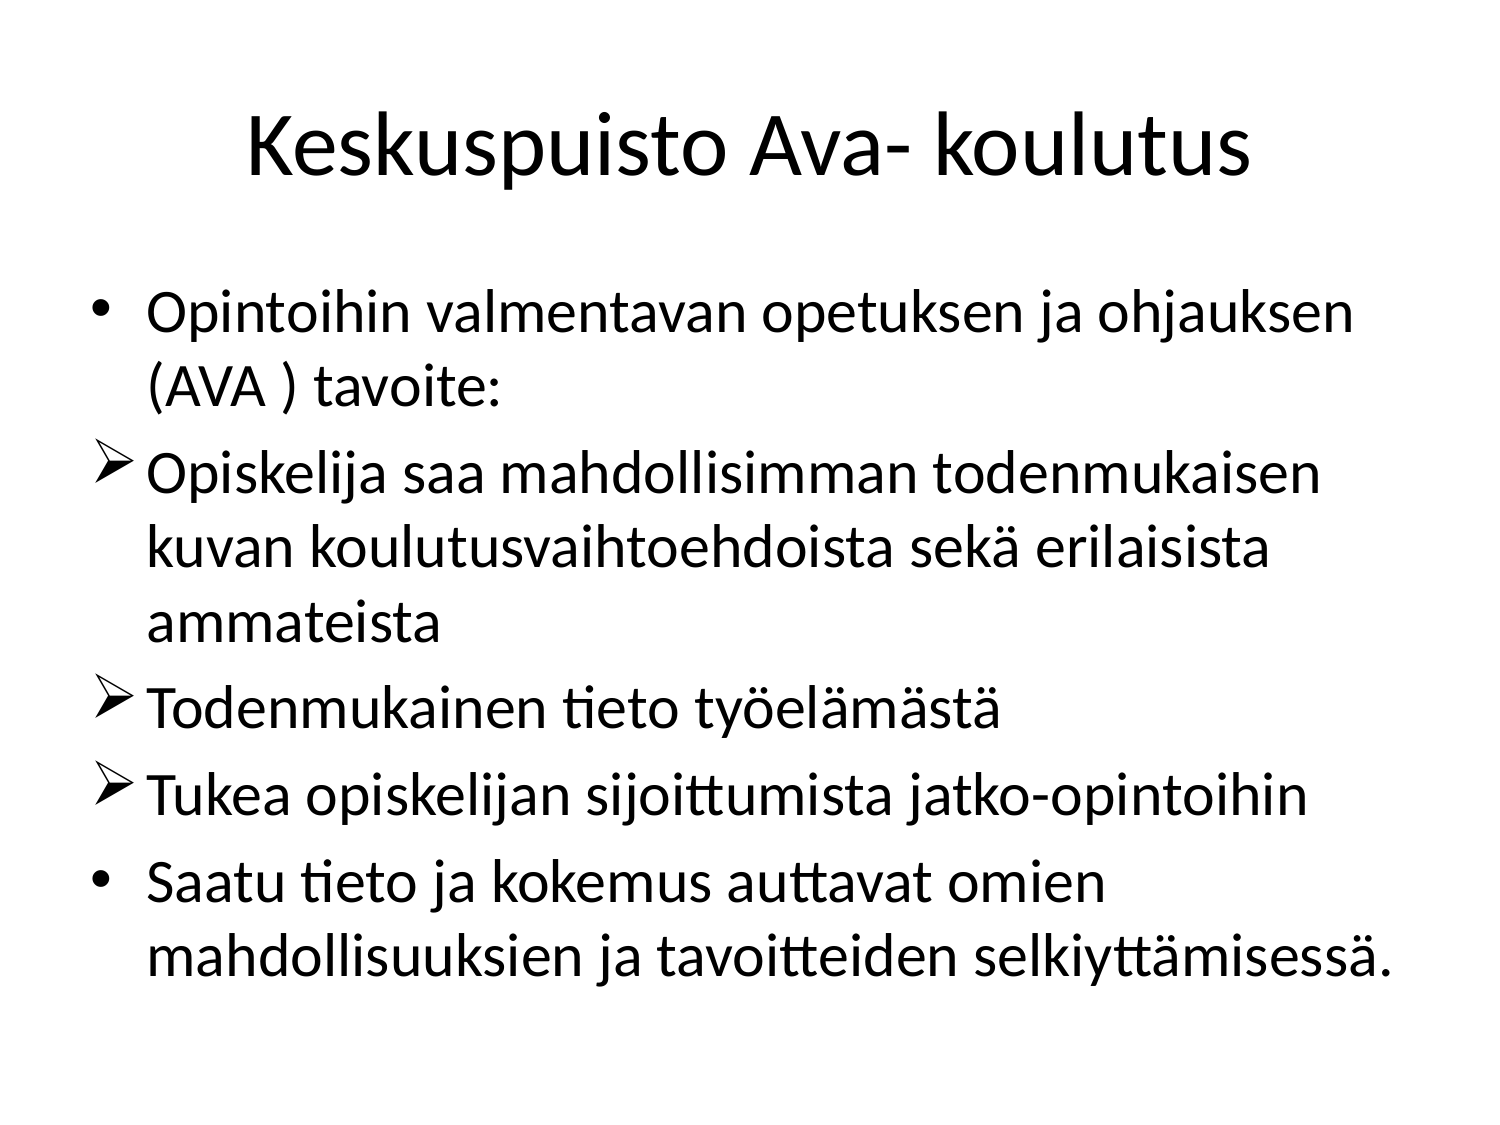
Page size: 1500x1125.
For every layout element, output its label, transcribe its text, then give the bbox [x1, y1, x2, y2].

list Opintoihin valmentavan opetuksen ja ohjauksen (AVA ) tavoite: Opiskelija saa mahdollisimman todenmukaisen kuvan koulutusvaihtoehdoista sekä erilaisista ammateista Todenmukainen tieto työelämästä Tukea opiskelijan sijoittumista jatko-opintoihin Saatu tieto ja kokemus auttavat omien mahdollisuuksien ja tavoitteiden selkiyttämisessä. [74, 262, 1426, 1006]
title Keskuspuisto Ava- koulutus [74, 44, 1426, 233]
